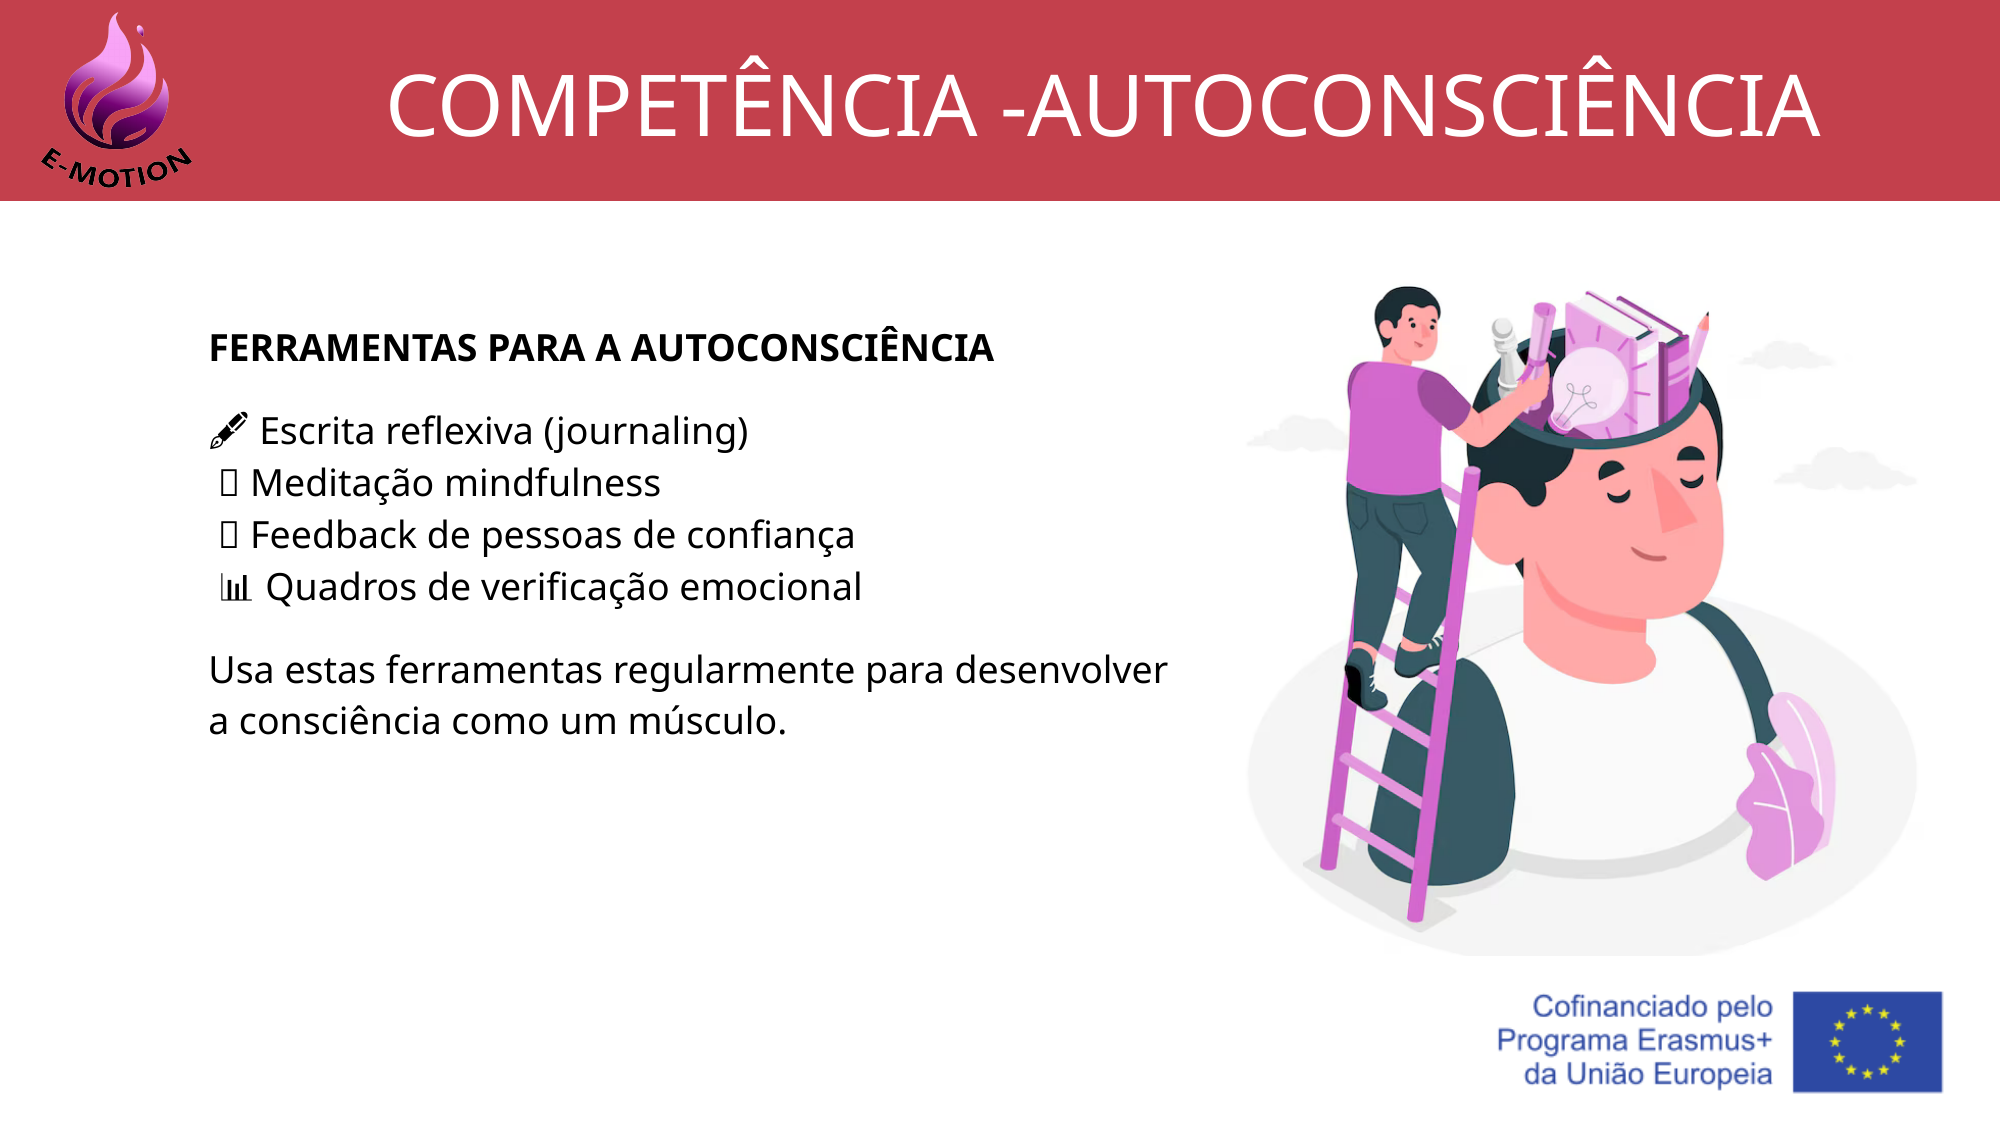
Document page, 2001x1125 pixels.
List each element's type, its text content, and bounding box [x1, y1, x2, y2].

text_box FERRAMENTAS PARA A AUTOCONSCIÊNCIA 🖋️ Escrita reflexiva (journaling) 🧘 Meditação mindfulness 🎤 Feedback de pessoas de confiança 📊 Quadros de verificação emocional Usa estas ferramentas regularmente para desenvolver a consciência como um músculo. [193, 310, 1200, 827]
picture [0, 0, 253, 247]
text_box COMPETÊNCIA -AUTOCONSCIÊNCIA [257, 47, 1838, 170]
picture [1205, 235, 2000, 1125]
